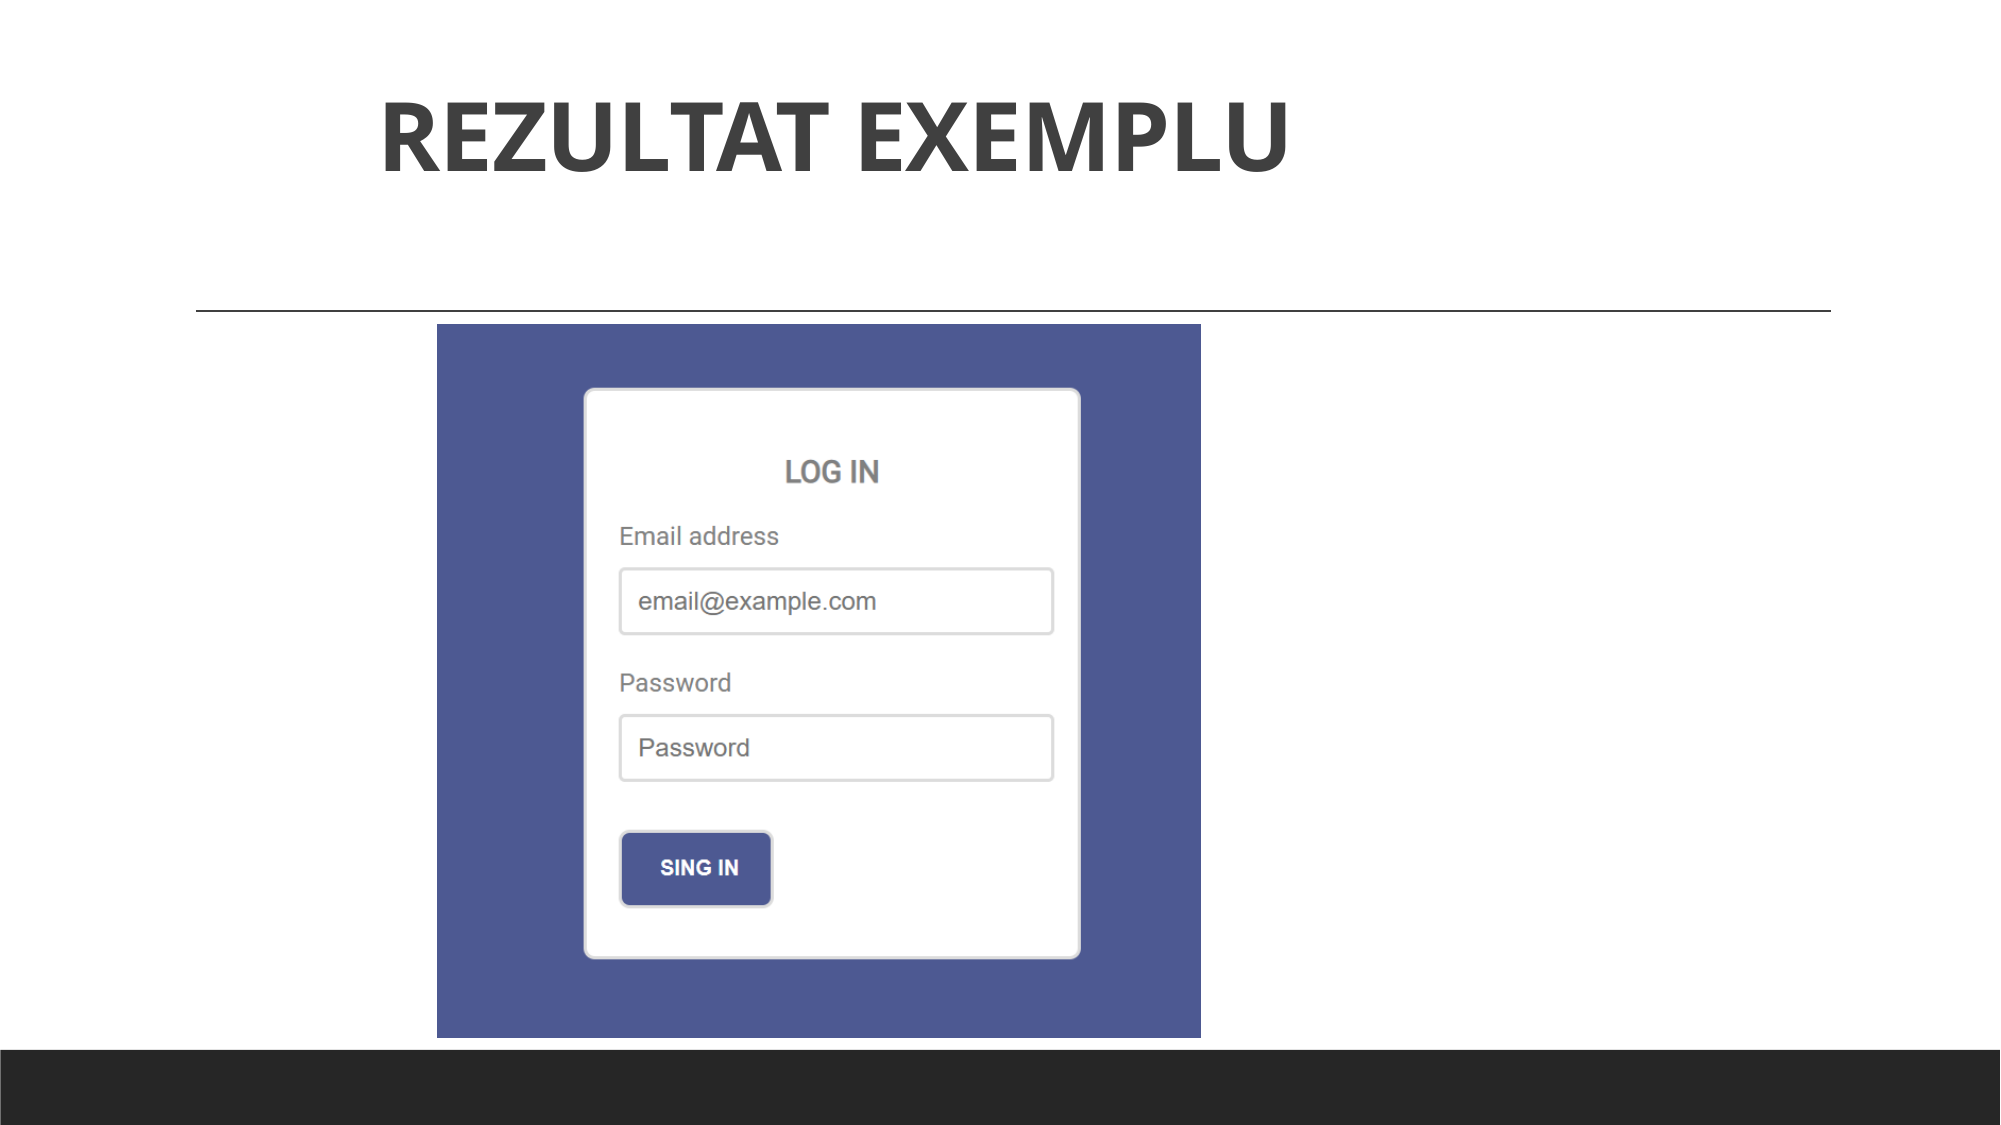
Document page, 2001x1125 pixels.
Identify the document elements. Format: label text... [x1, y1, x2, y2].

title REZULTAT EXEMPLU [362, 46, 1638, 200]
picture [436, 323, 1202, 1039]
